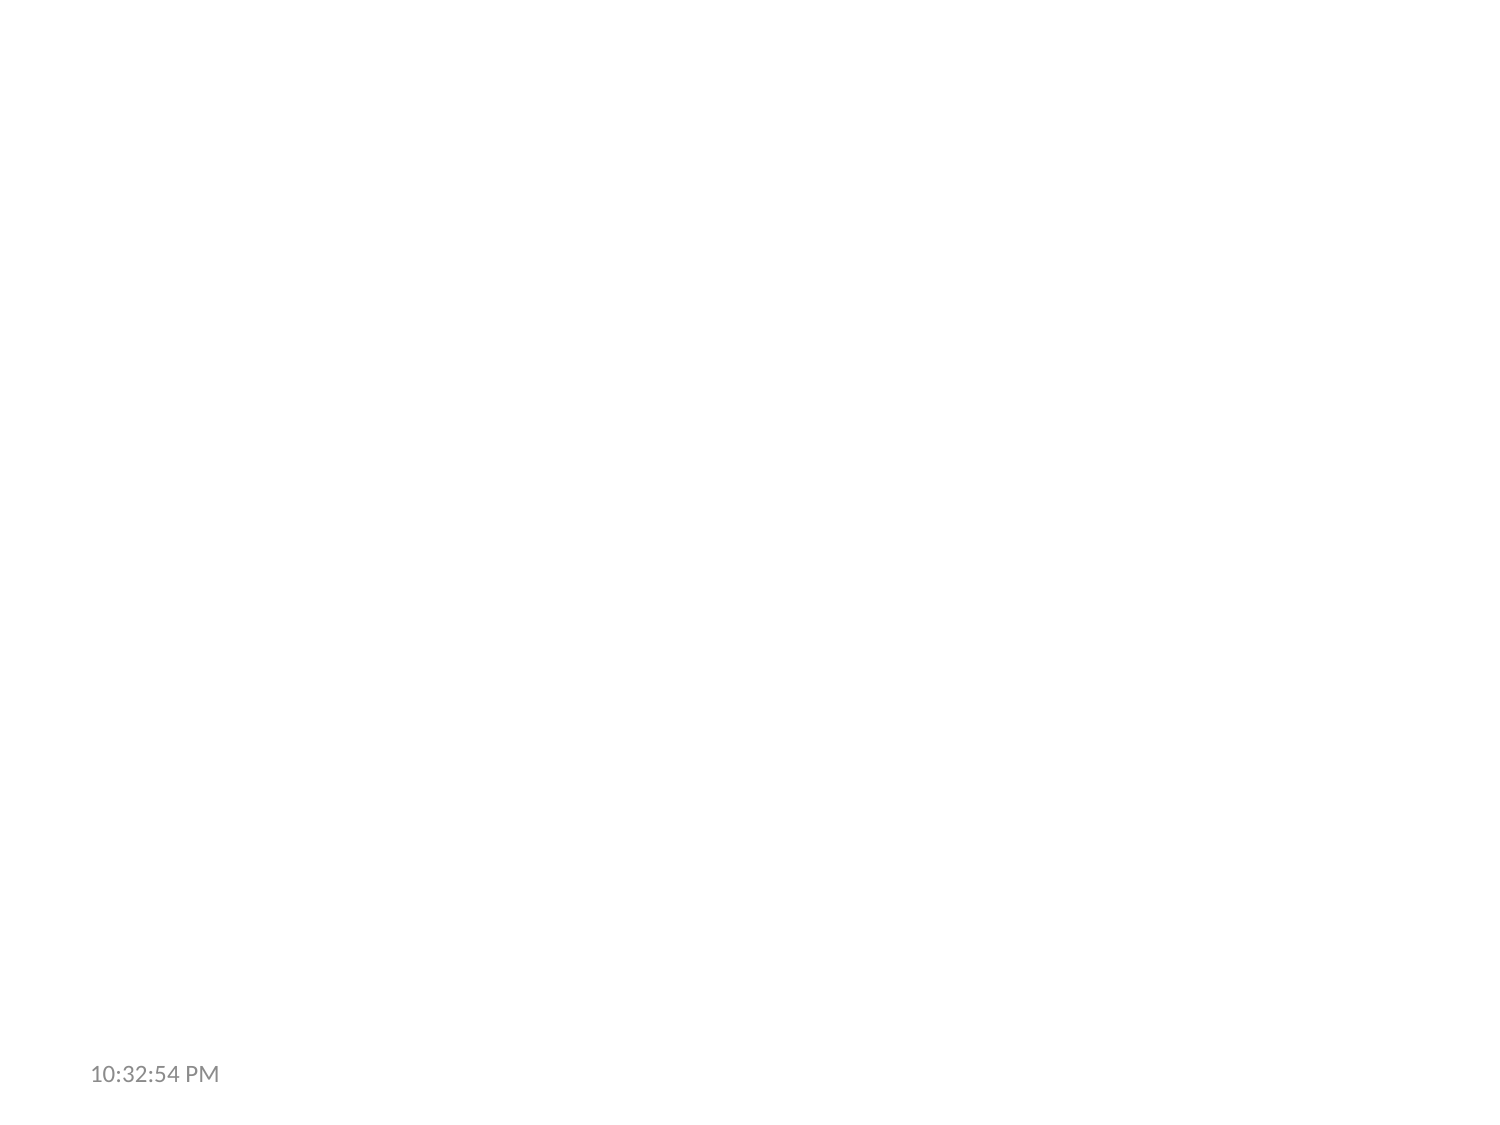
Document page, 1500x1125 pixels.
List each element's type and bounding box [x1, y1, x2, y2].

slide_number [75, 1042, 425, 1103]
